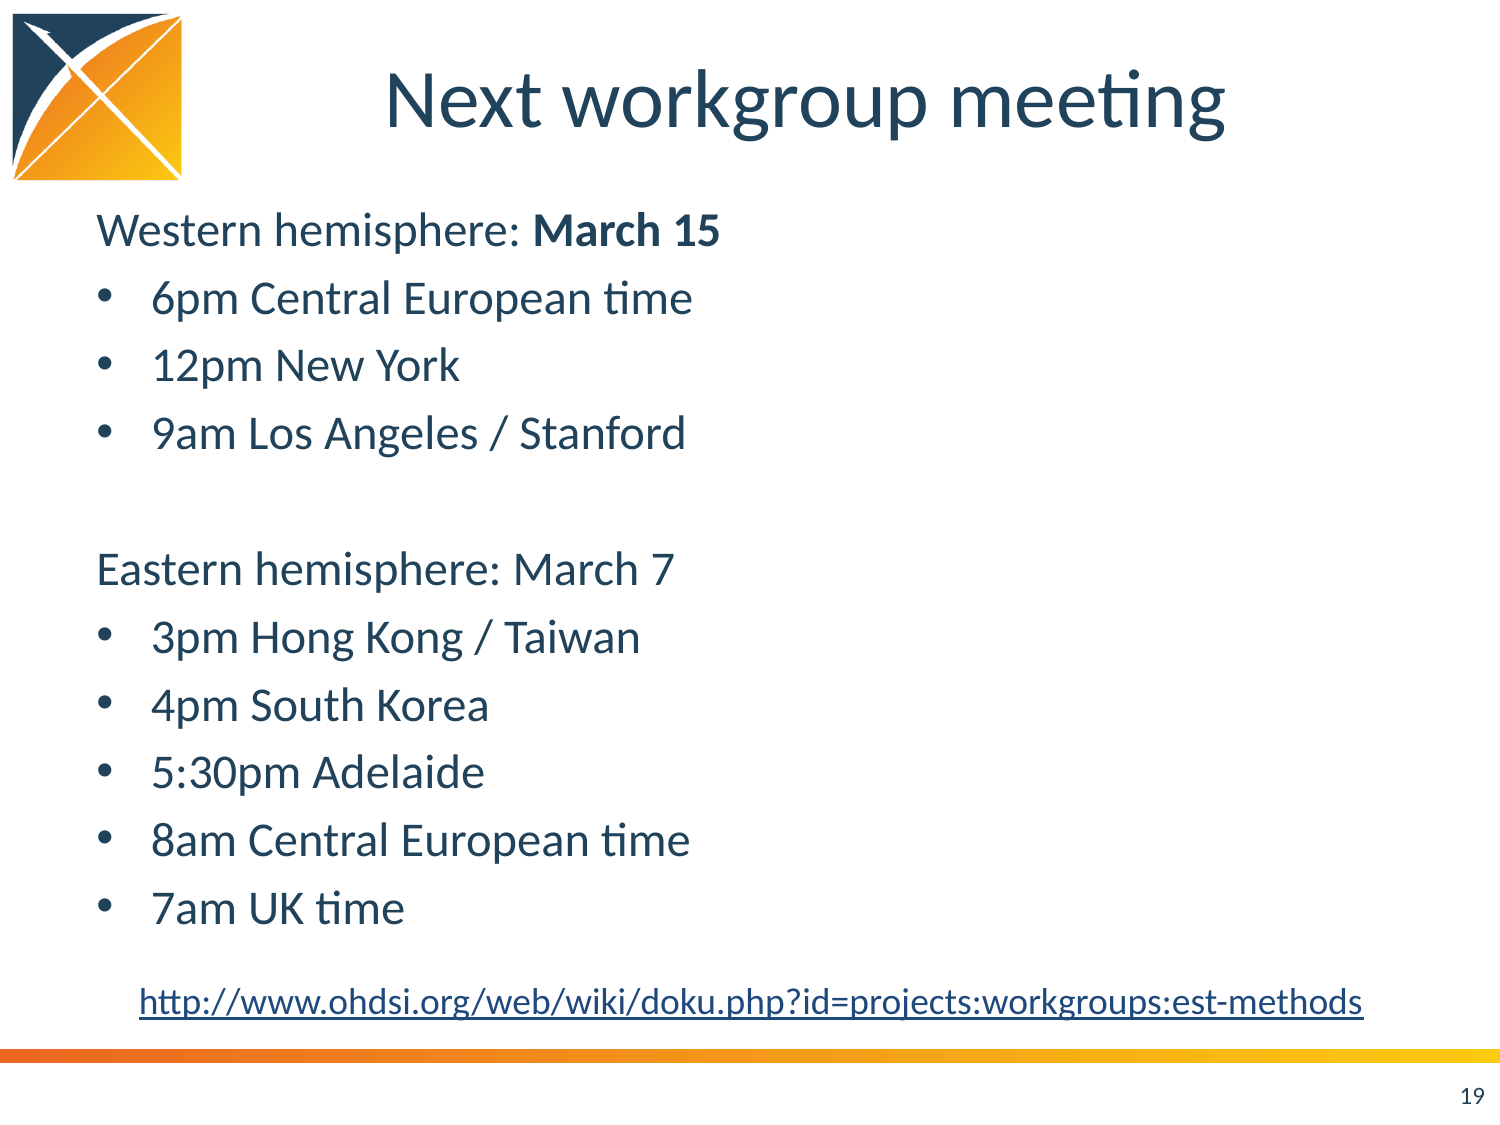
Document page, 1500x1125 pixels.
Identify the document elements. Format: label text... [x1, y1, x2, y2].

text_box http://www.ohdsi.org/web/wiki/doku.php?id=projects:workgroups:est-methods [123, 969, 1387, 1030]
slide_number 19 [1149, 1065, 1500, 1125]
picture [0, 0, 206, 200]
list Western hemisphere: March 15 6pm Central European time 12pm New York 9am Los Angeles / Stanford Eastern hemisphere: March 7 3pm Hong Kong / Taiwan 4pm South Korea 5:30pm Adelaide 8am Central European time 7am UK time [81, 190, 1432, 947]
title Next workgroup meeting [187, 24, 1425, 163]
